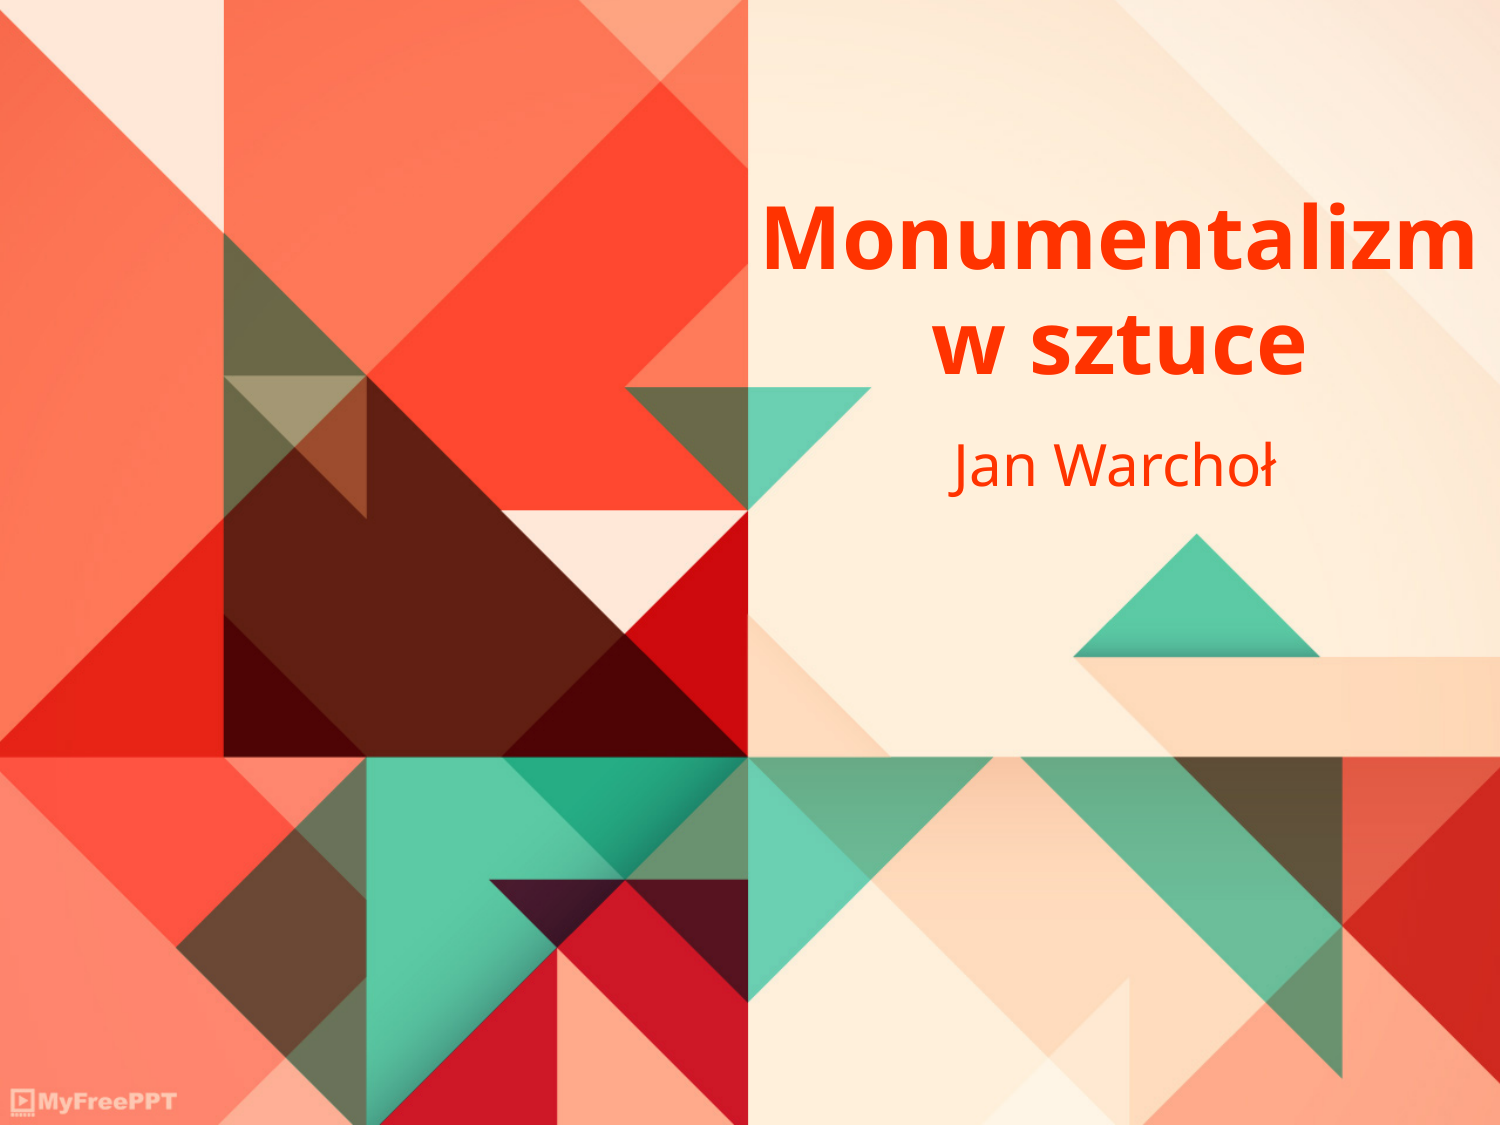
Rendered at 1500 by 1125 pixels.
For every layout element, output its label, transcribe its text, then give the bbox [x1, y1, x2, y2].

picture [0, 0, 1500, 1125]
text_box Jan Warchoł [938, 420, 1292, 506]
text_box Monumentalizm w sztuce [745, 174, 1495, 400]
